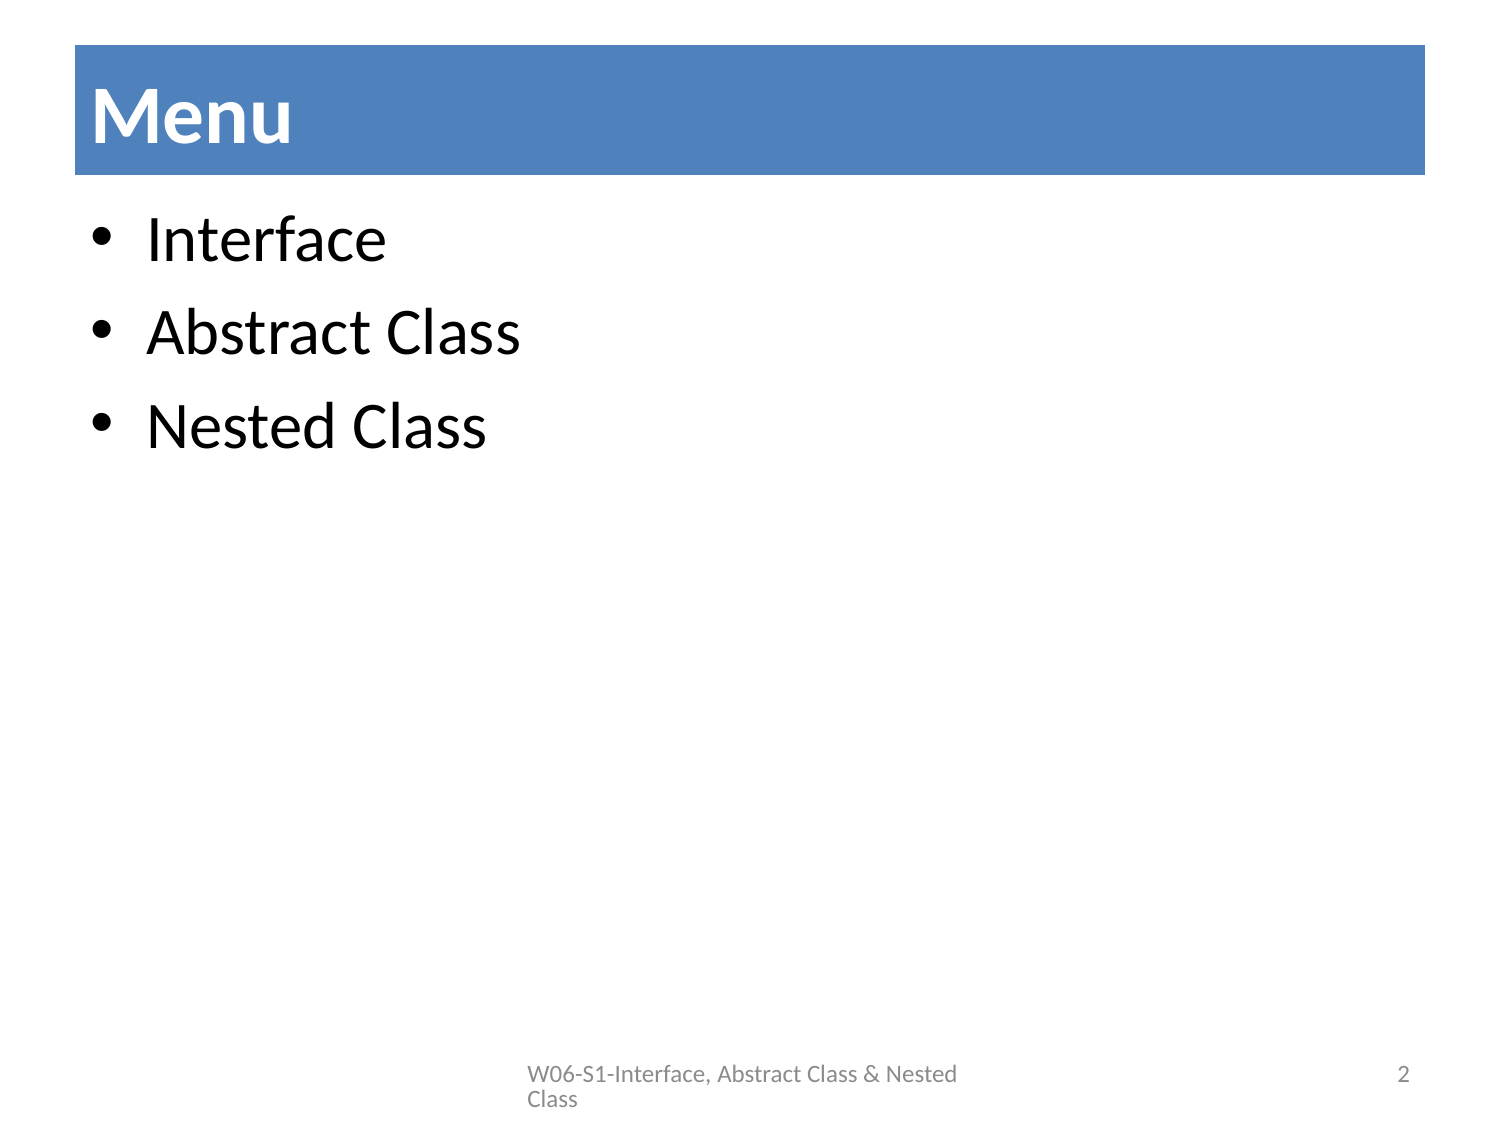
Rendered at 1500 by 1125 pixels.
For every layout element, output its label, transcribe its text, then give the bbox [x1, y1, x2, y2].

list Interface Abstract Class Nested Class [75, 187, 1425, 1005]
title Menu [75, 45, 1425, 175]
footer W06-S1-Interface, Abstract Class & Nested Class [512, 1042, 988, 1103]
slide_number 2 [1074, 1042, 1425, 1103]
